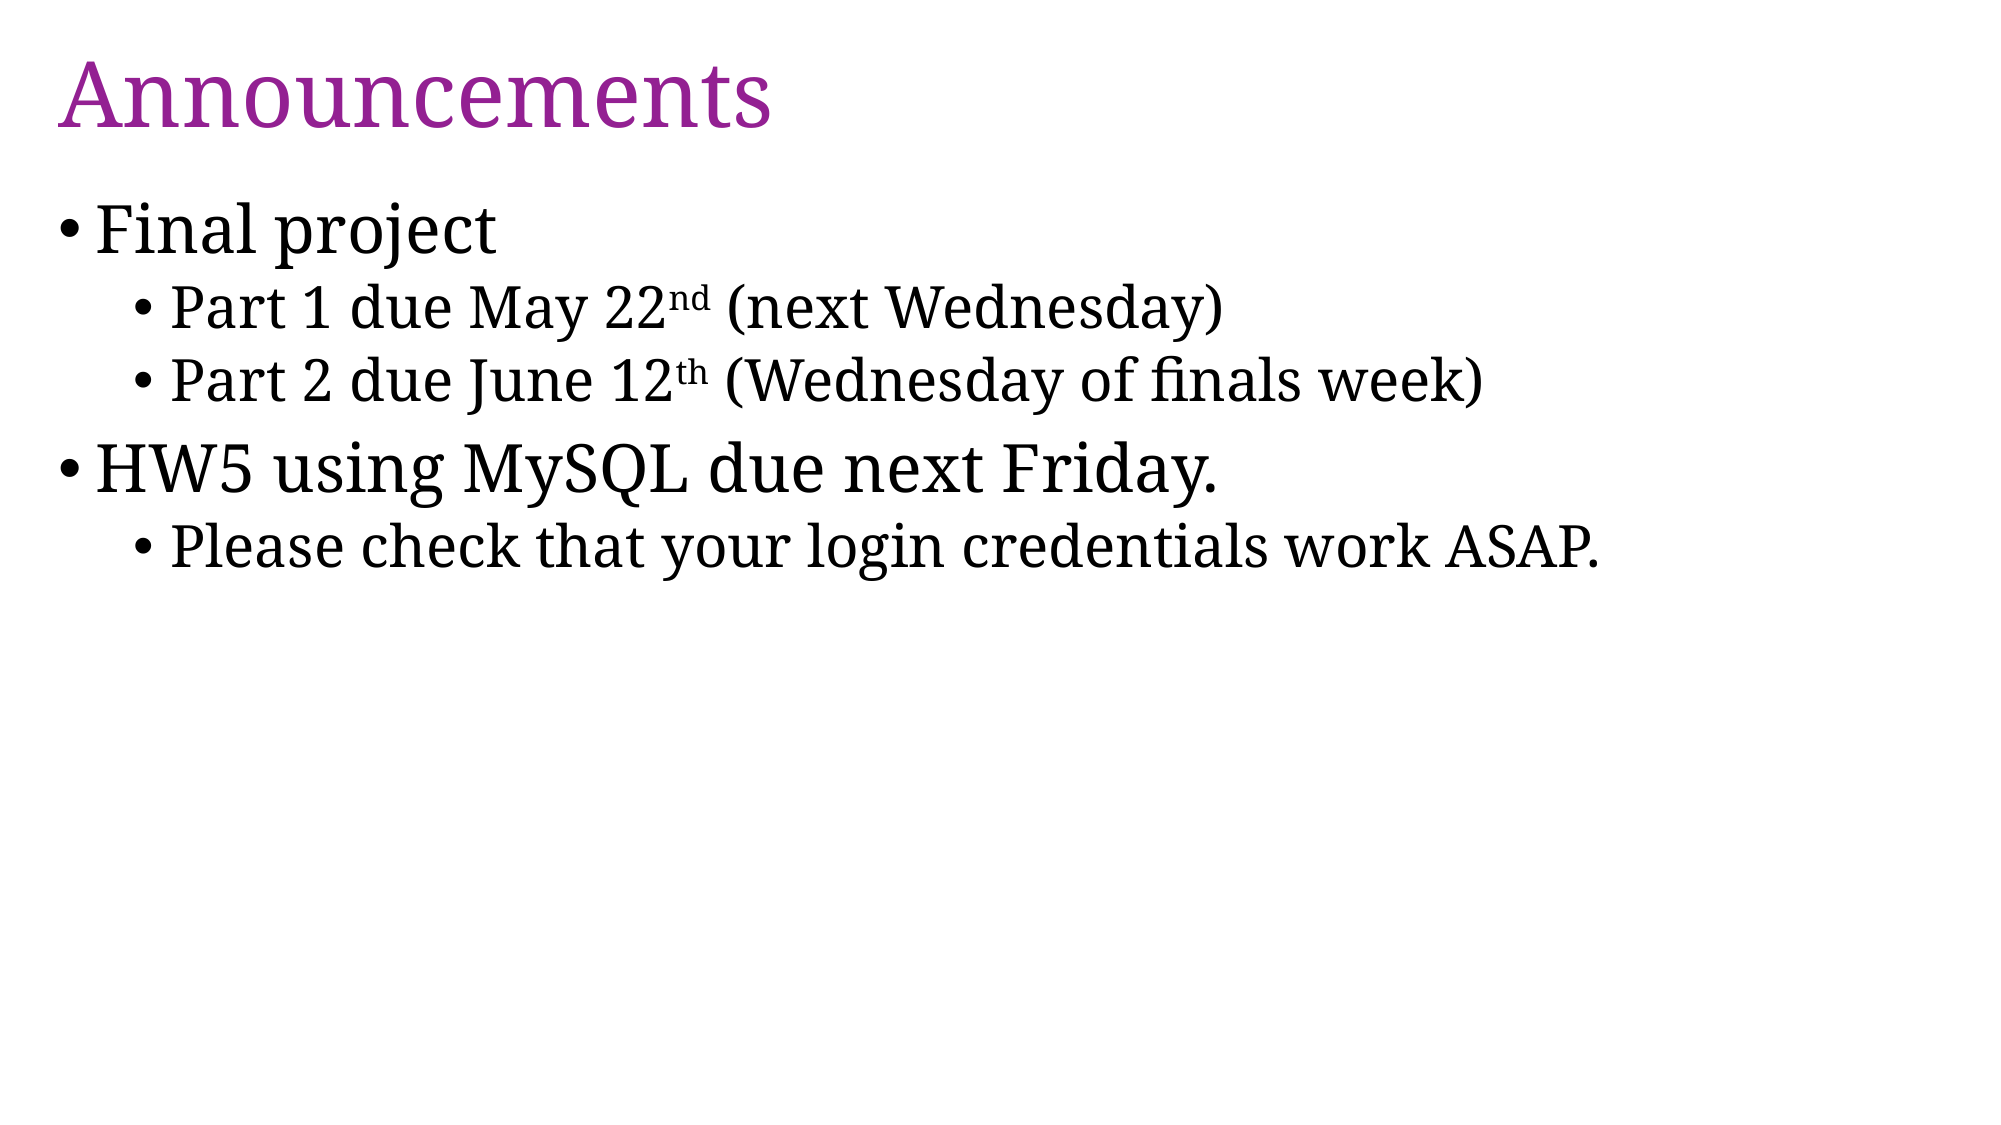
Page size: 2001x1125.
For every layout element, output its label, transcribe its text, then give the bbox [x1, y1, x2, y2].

title Announcements [43, 25, 1953, 171]
list Final project Part 1 due May 22nd (next Wednesday) Part 2 due June 12th (Wednesday of finals week) HW5 using MySQL due next Friday. Please check that your login credentials work ASAP. [43, 188, 1953, 1106]
